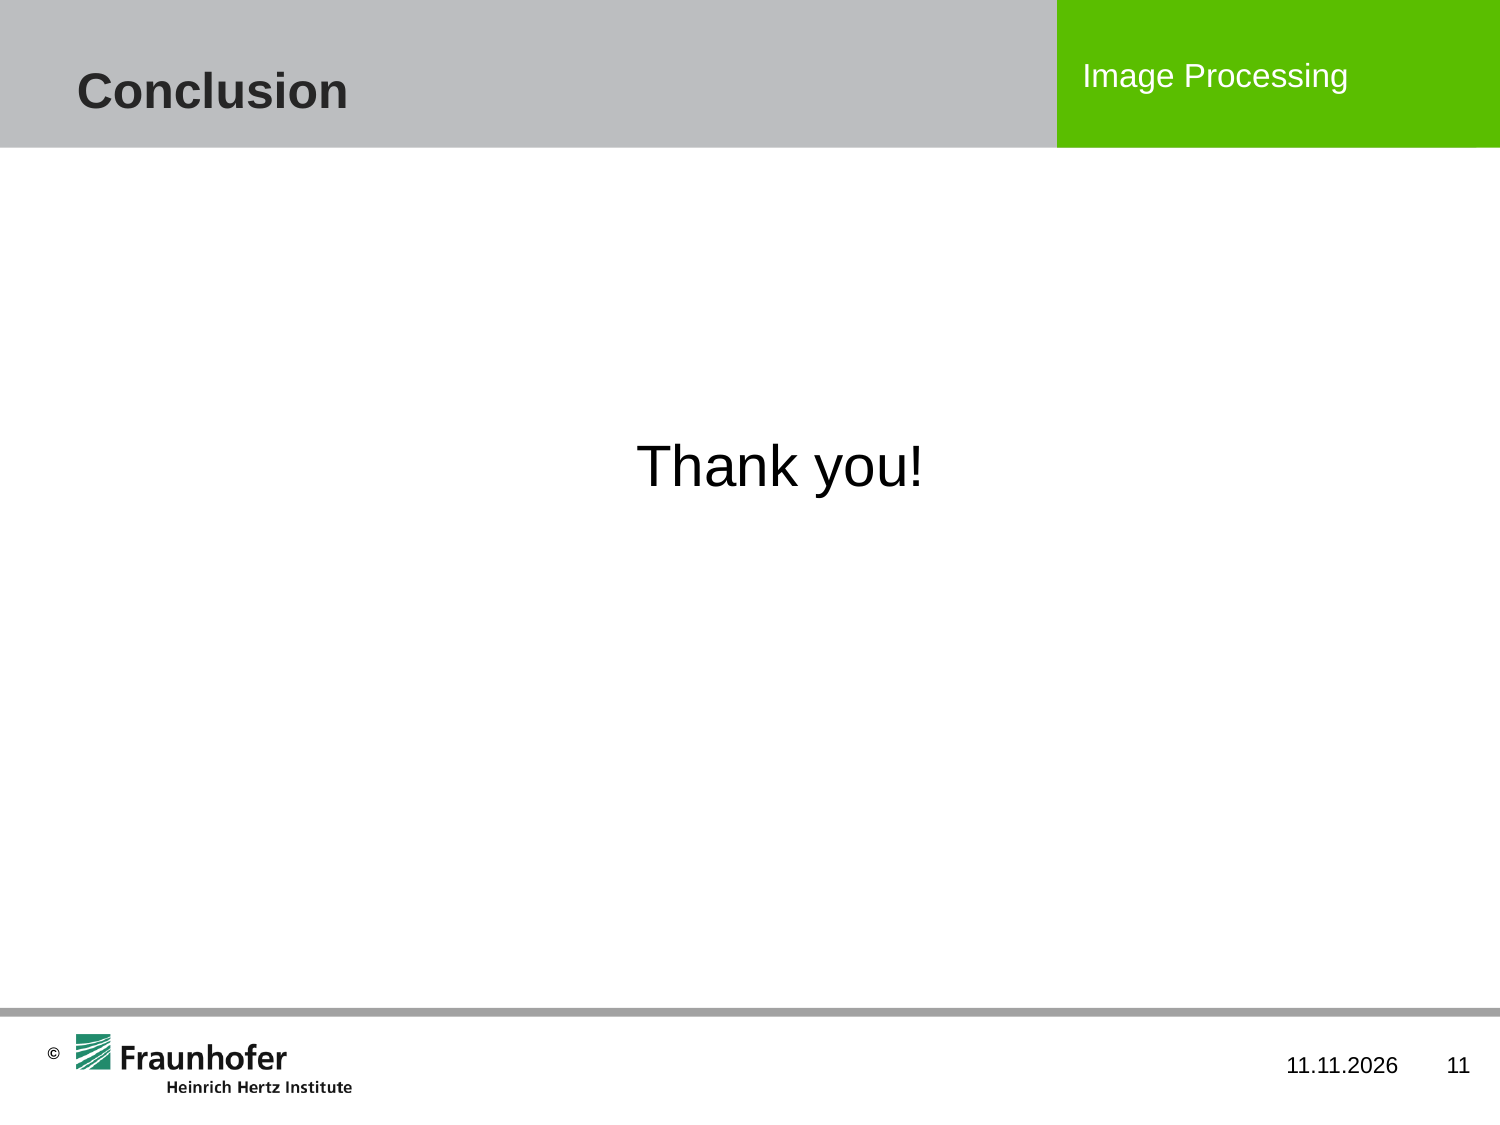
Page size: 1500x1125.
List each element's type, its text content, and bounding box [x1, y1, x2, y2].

text_box Thank you! [621, 420, 941, 506]
picture [76, 1034, 352, 1093]
slide_number 11 [1394, 1034, 1471, 1094]
title Conclusion [76, 59, 1022, 119]
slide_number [1019, 1034, 1394, 1094]
